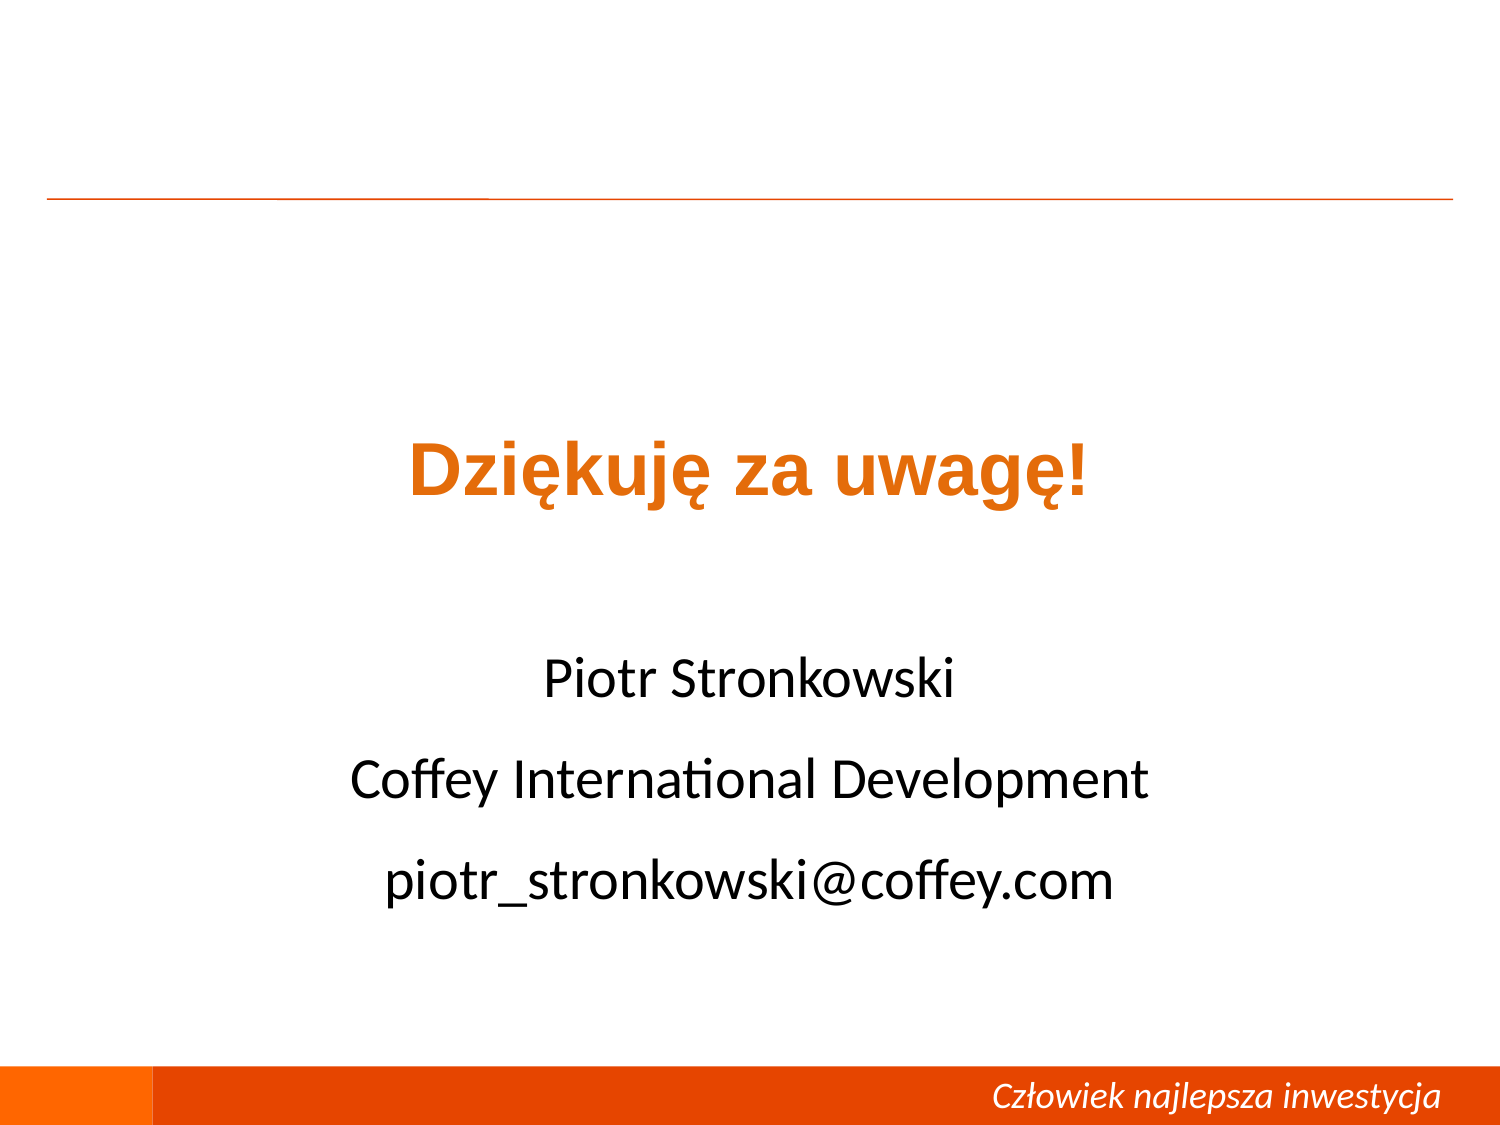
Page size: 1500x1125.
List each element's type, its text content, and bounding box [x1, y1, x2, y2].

title Dziękuję za uwagę! [112, 349, 1388, 591]
text_box Człowiek najlepsza inwestycja [150, 1064, 1500, 1125]
text_box [0, 1064, 150, 1125]
subtitle Piotr Stronkowski Coffey International Development piotr_stronkowski@coffey.com [225, 637, 1275, 925]
